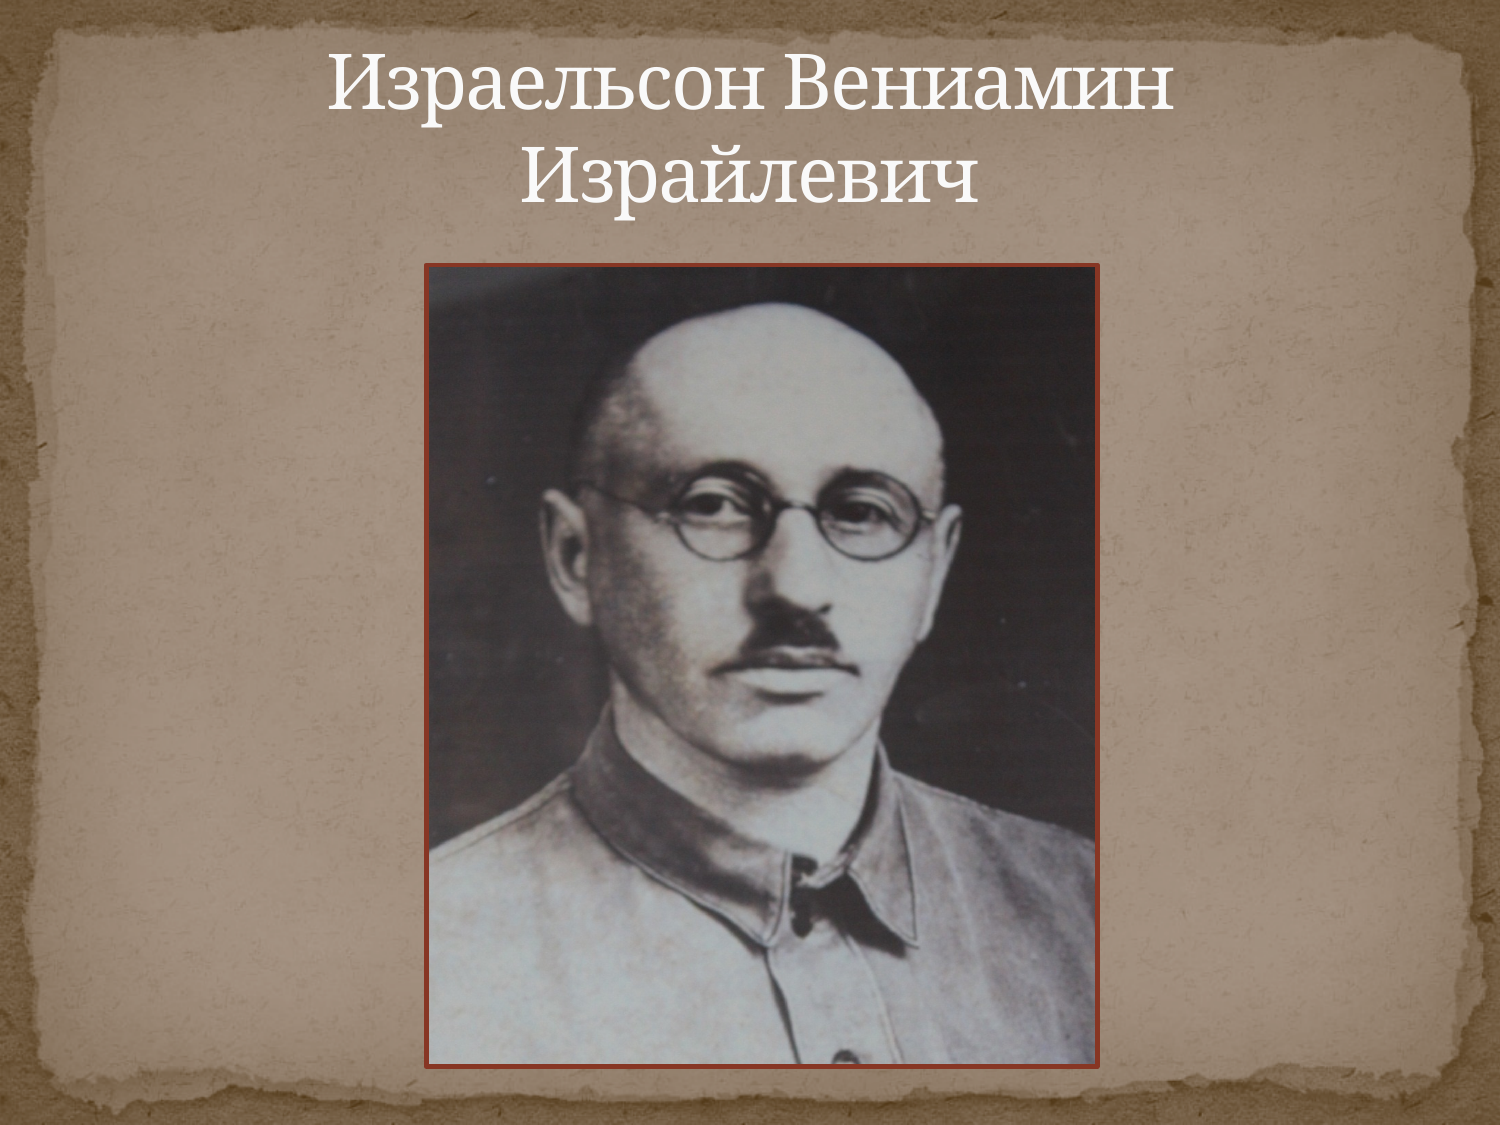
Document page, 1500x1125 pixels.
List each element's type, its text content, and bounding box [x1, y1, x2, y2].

title Израельсон Вениамин Израйлевич [74, 24, 1425, 225]
picture [429, 267, 1095, 1064]
